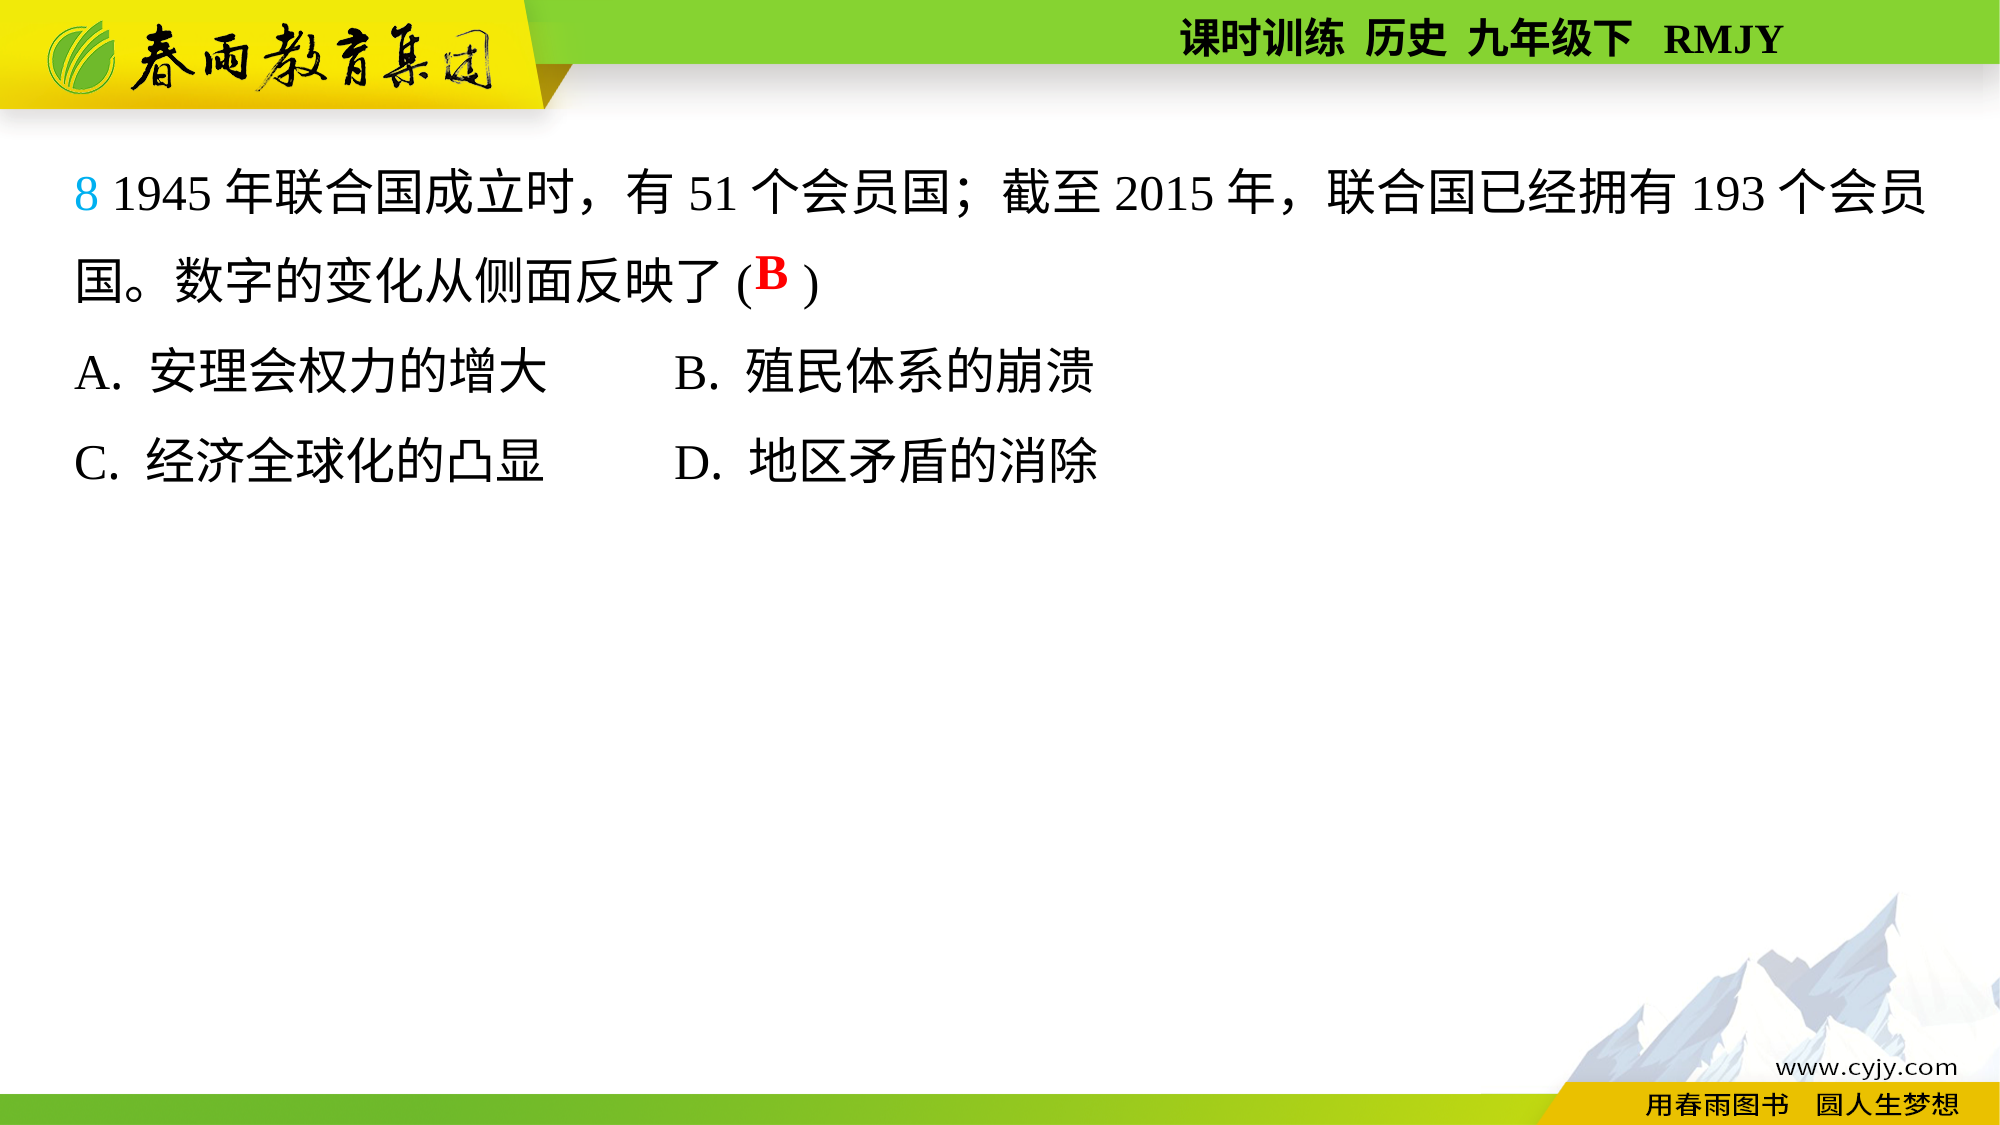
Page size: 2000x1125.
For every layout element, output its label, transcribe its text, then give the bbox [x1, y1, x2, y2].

list 8 1945年联合国成立时，有51个会员国；截至2015年，联合国已经拥有193个会员国。数字的变化从侧面反映了( ) A. 安理会权力的增大 B. 殖民体系的崩溃 C. 经济全球化的凸显 D. 地区矛盾的消除 [59, 122, 1944, 490]
text_box B [740, 231, 804, 307]
picture [0, 0, 2000, 1125]
